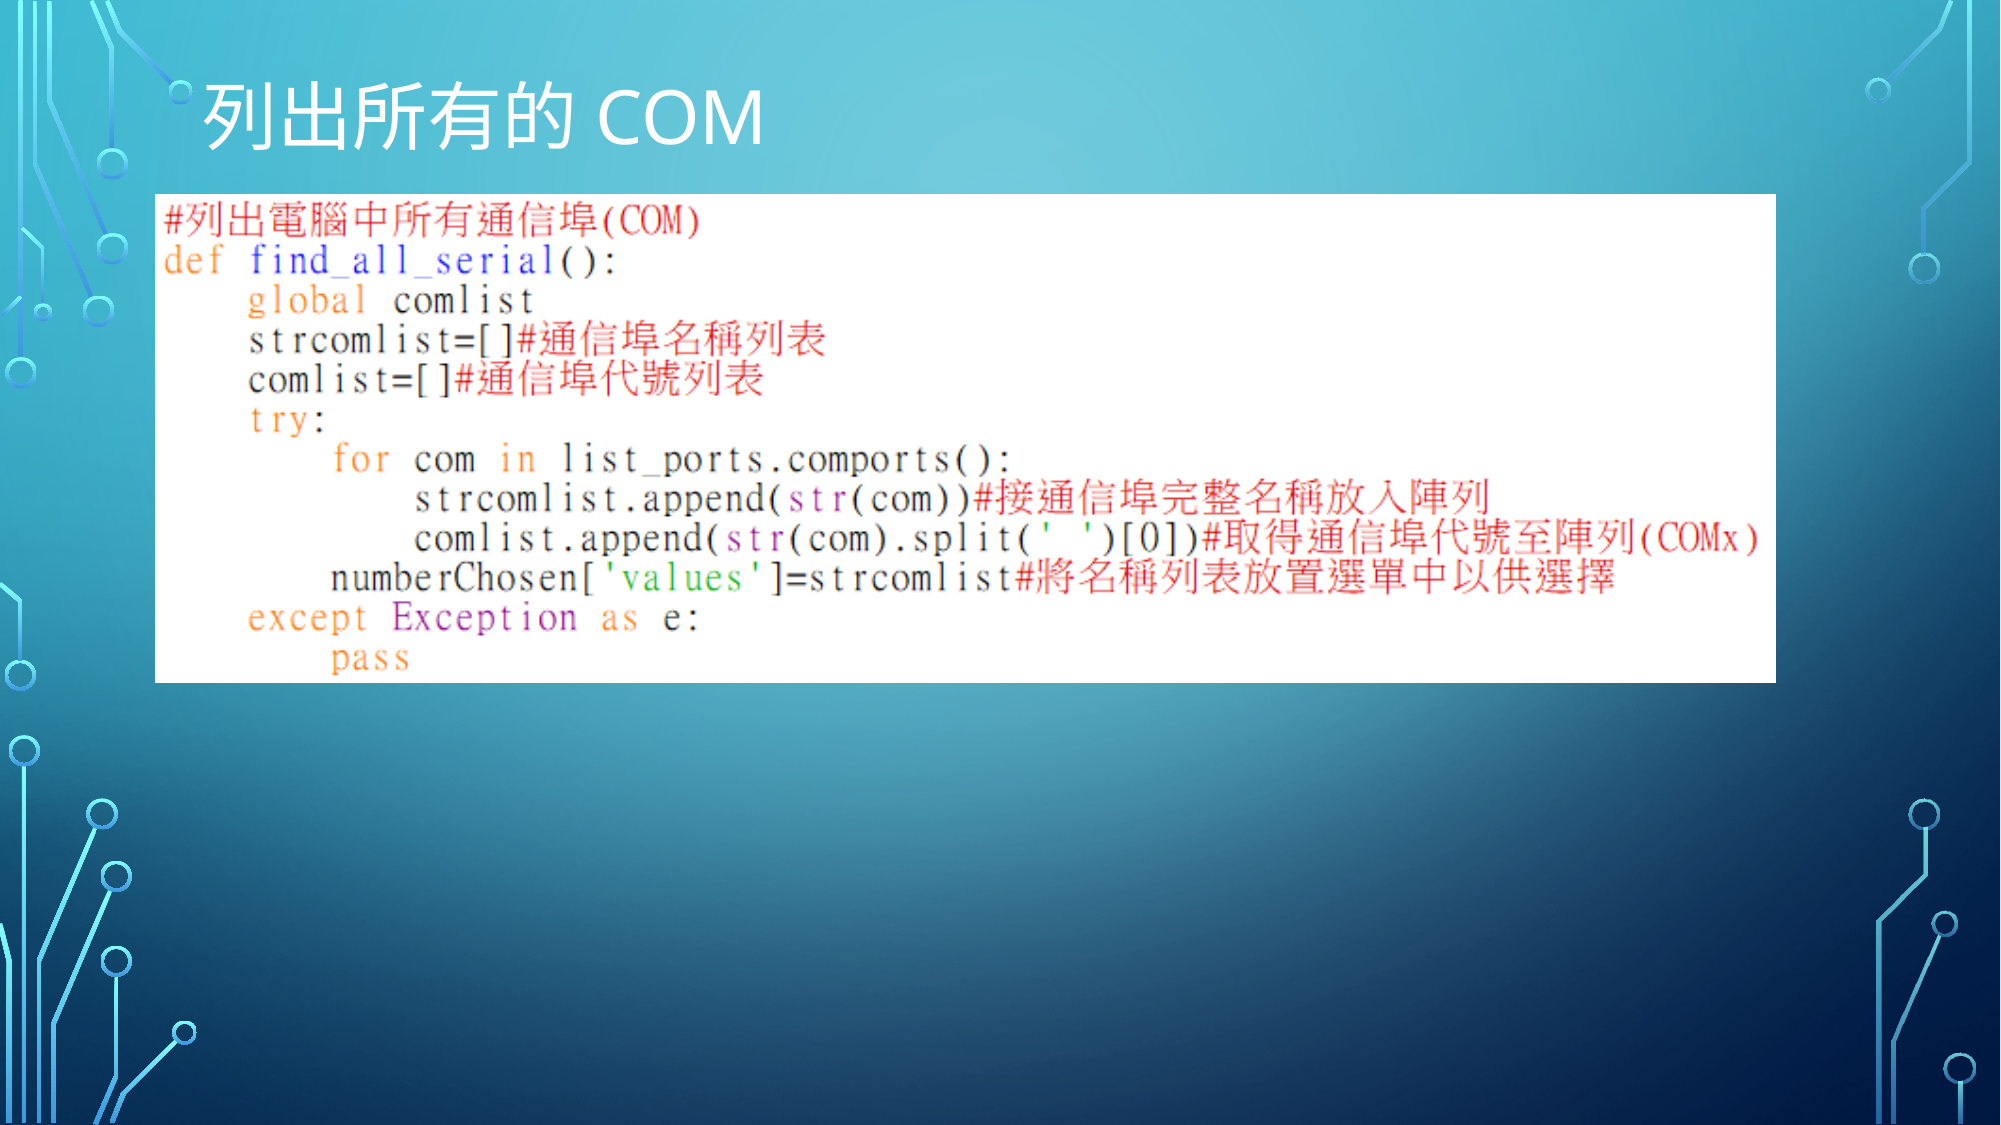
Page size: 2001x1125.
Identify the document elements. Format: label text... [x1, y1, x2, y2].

title 列出所有的COM [187, 0, 1813, 243]
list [154, 194, 1776, 684]
